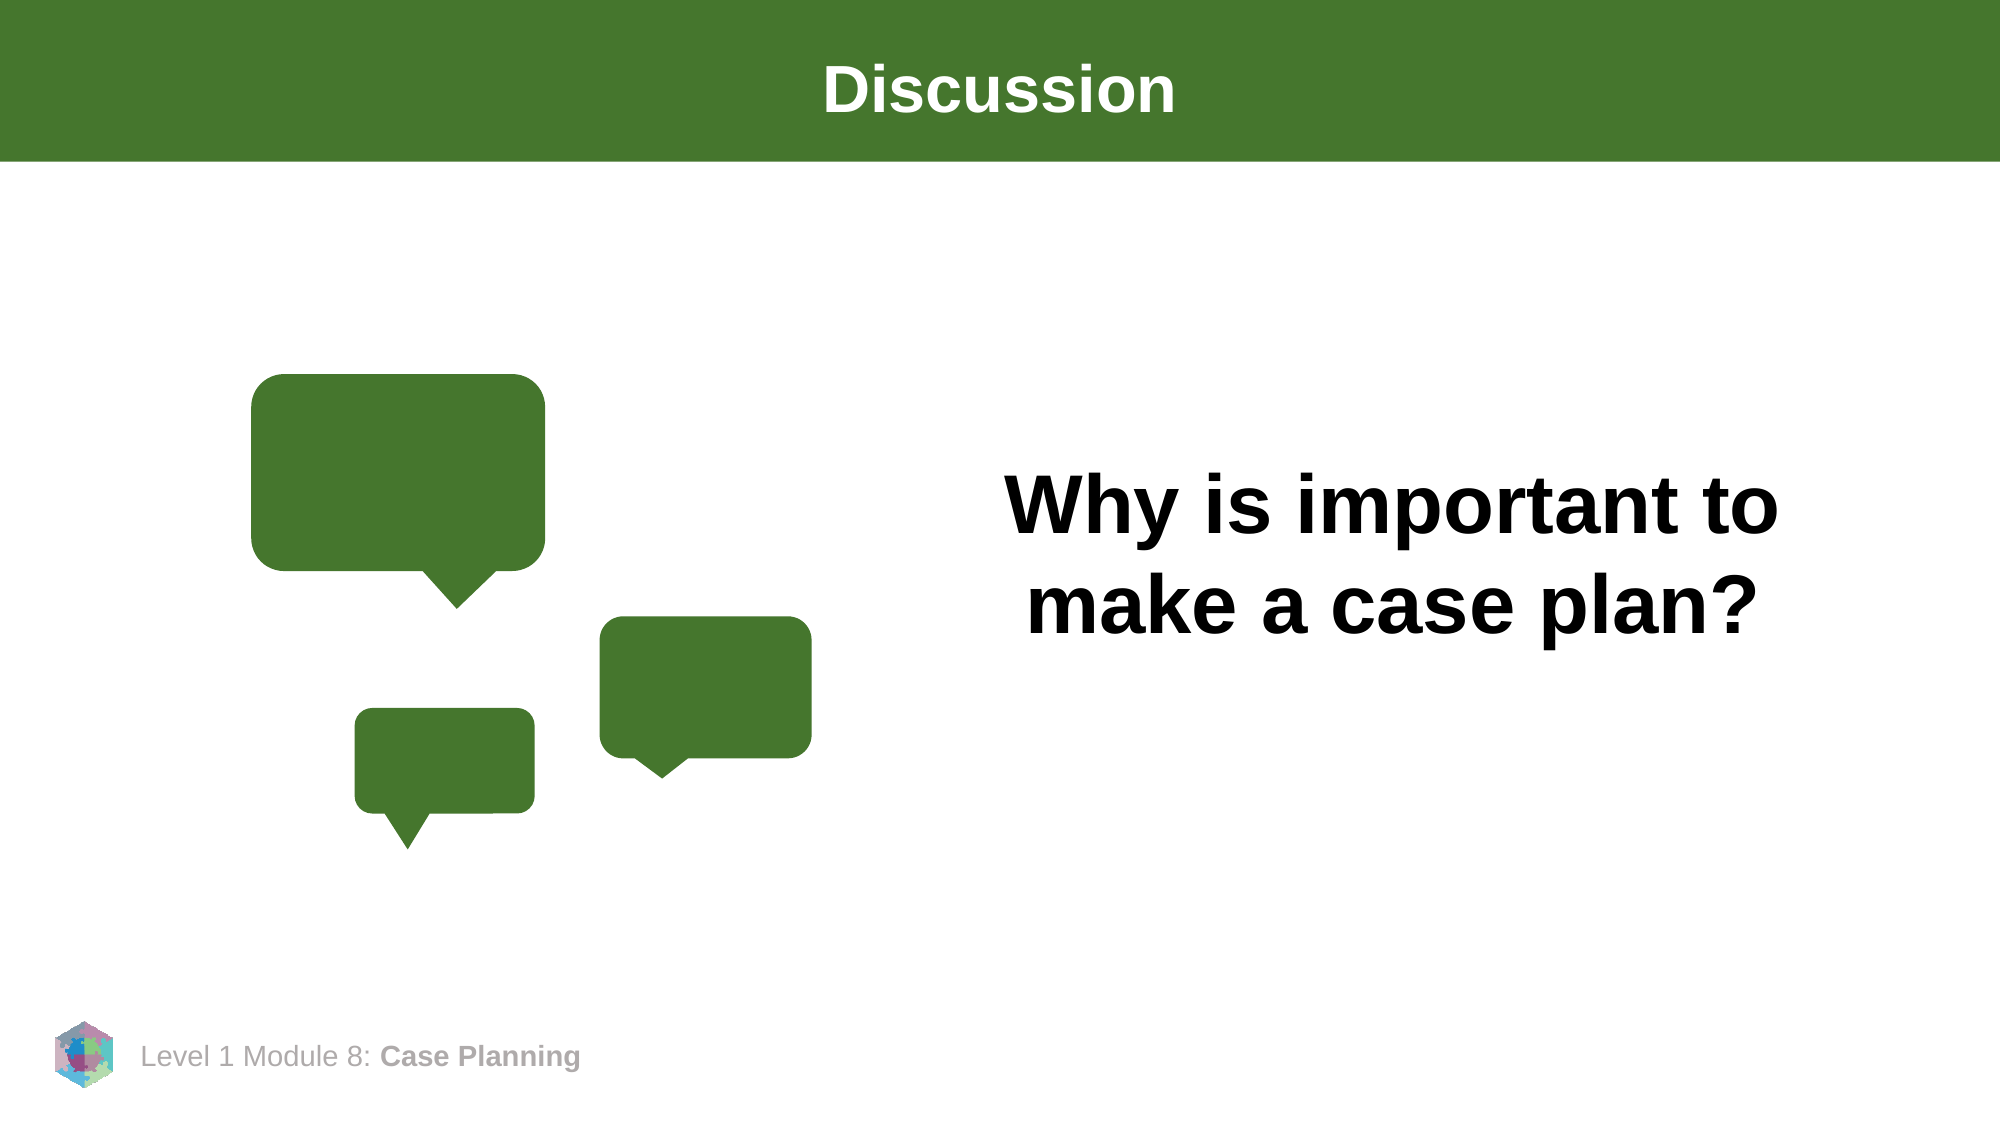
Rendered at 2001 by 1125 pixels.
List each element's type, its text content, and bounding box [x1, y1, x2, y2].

title Discussion [137, 19, 1863, 163]
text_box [251, 374, 812, 814]
text_box Why is important to make a case plan? [949, 443, 1837, 659]
picture [55, 1021, 113, 1088]
